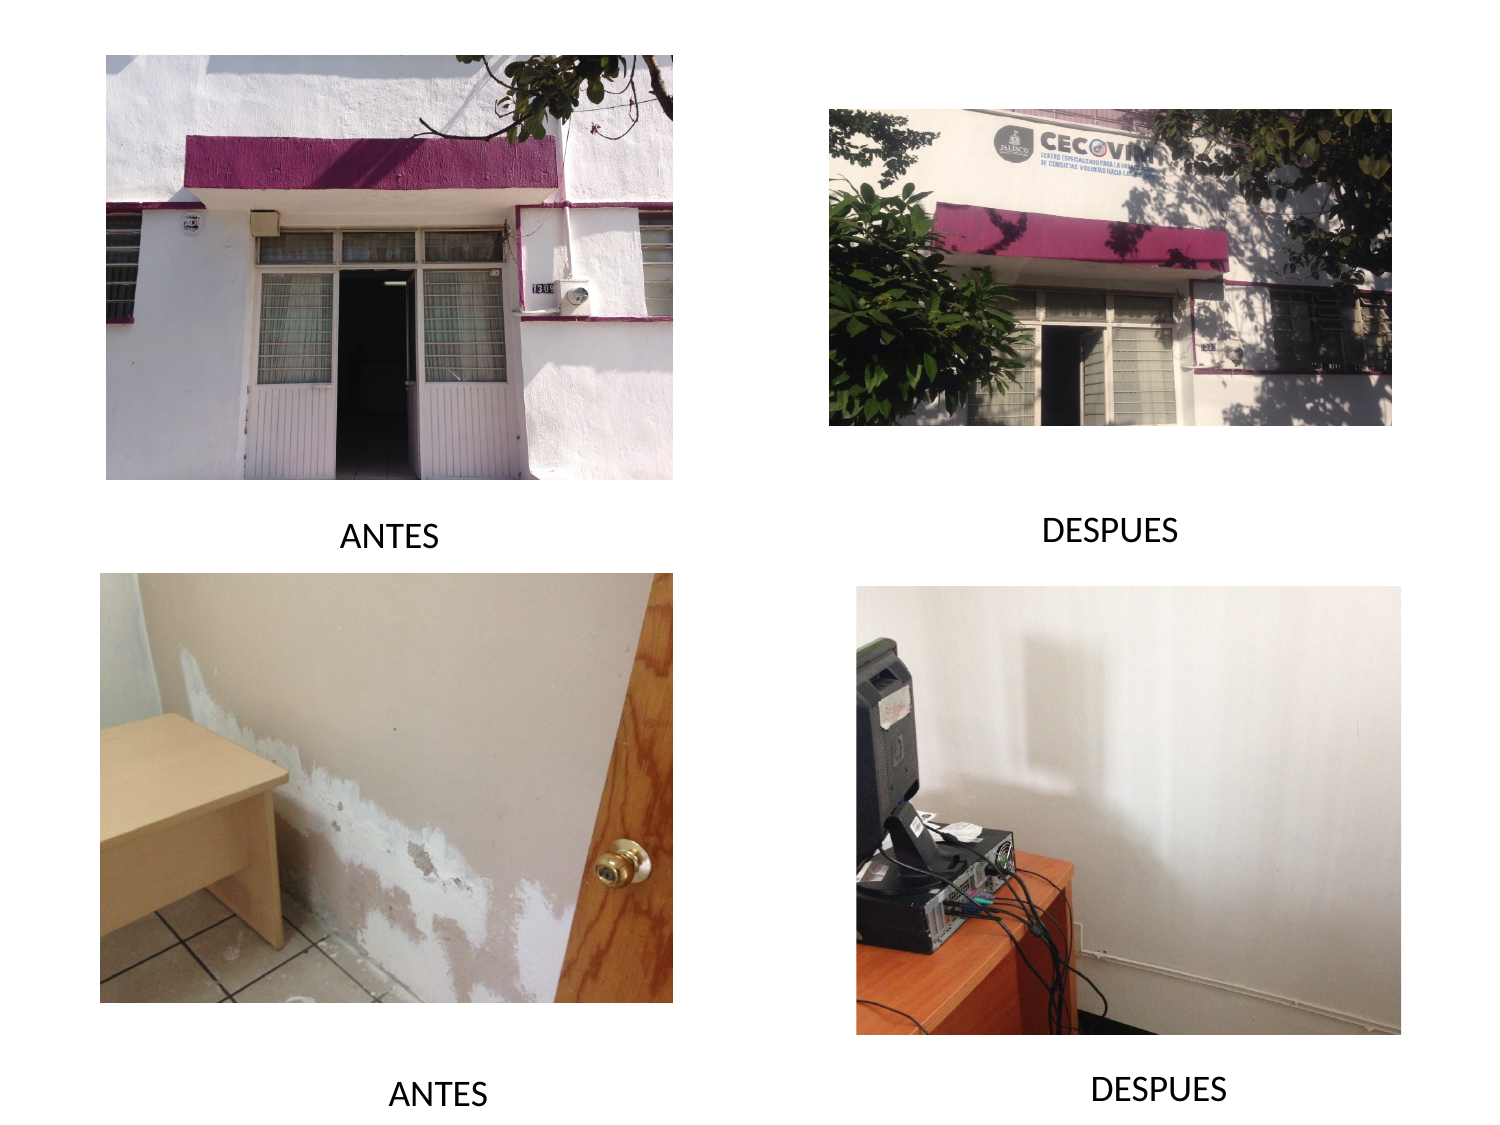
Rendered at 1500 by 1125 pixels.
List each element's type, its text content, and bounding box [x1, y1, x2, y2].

text_box DESPUES [987, 1056, 1331, 1117]
text_box ANTES [218, 503, 561, 564]
text_box DESPUES [938, 498, 1282, 558]
text_box ANTES [267, 1061, 610, 1122]
picture [829, 109, 1392, 426]
picture [855, 585, 1402, 1036]
picture [106, 55, 673, 480]
picture [99, 572, 673, 1003]
